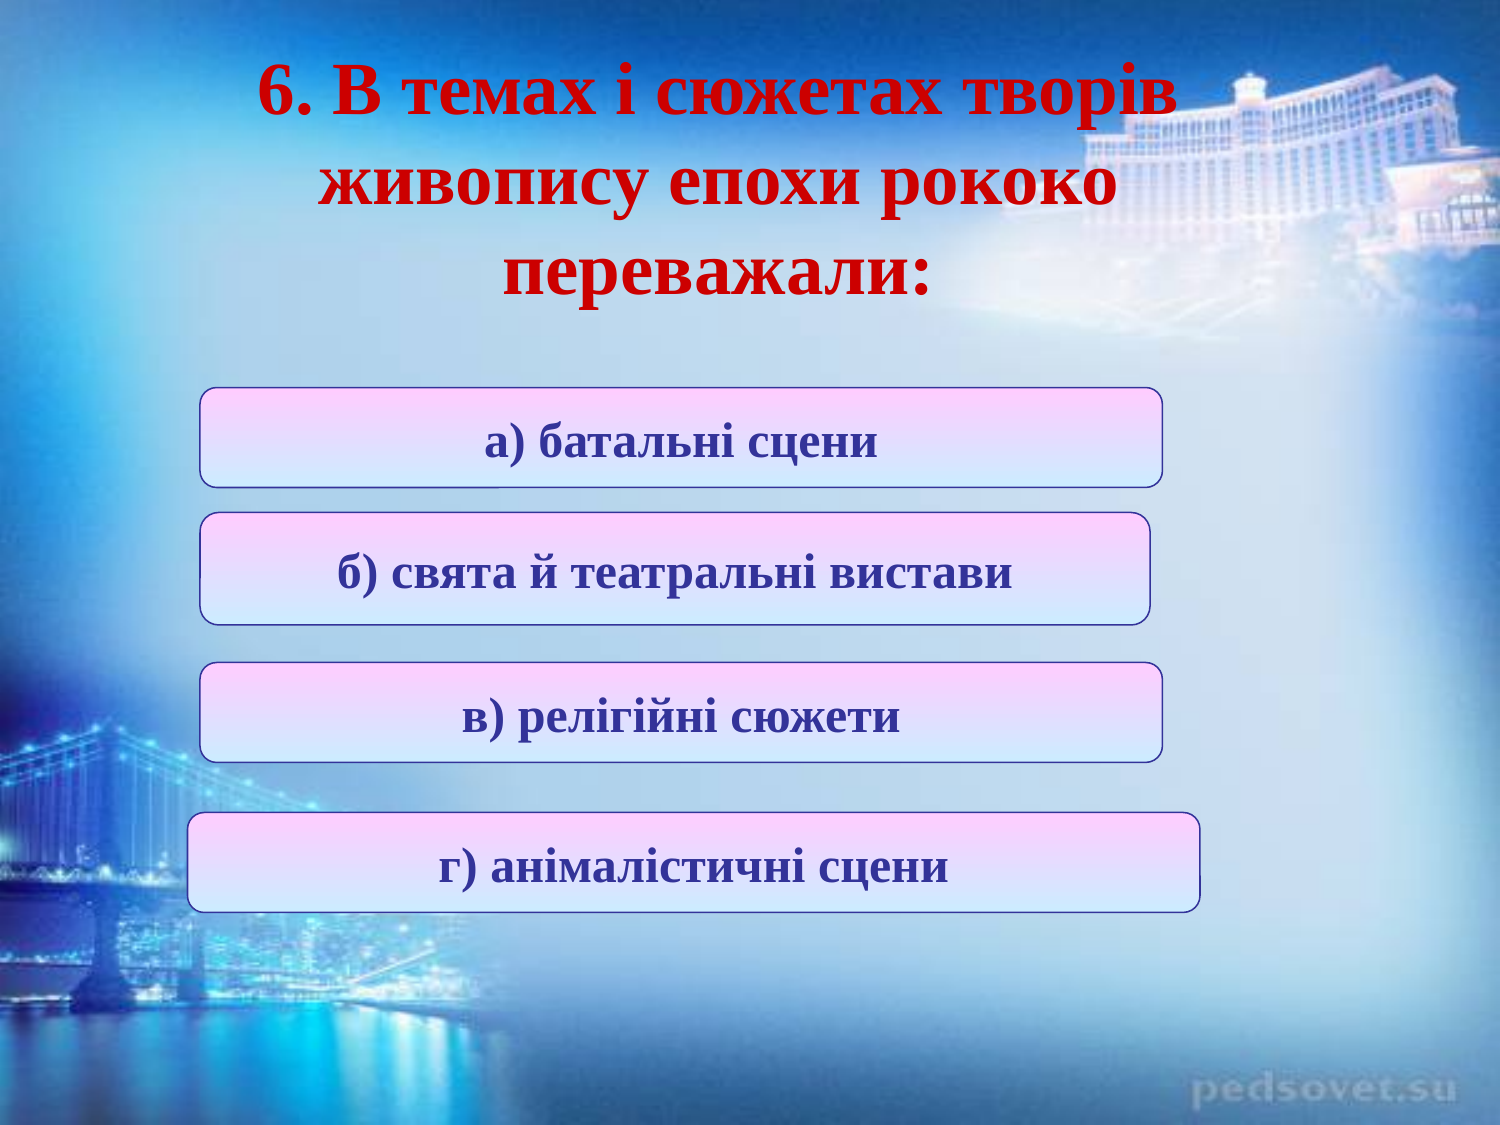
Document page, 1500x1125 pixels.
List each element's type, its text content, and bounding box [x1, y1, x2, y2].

text_box г) анімалістичні сцени [187, 812, 1201, 913]
picture [0, 0, 1500, 1125]
title 6. В темах і сюжетах творів живопису епохи рококо переважали: [99, 49, 1338, 301]
text_box а) батальні сцени [199, 387, 1163, 488]
text_box б) свята й театральні вистави [199, 512, 1151, 625]
text_box в) релігійні сюжети [199, 662, 1163, 763]
